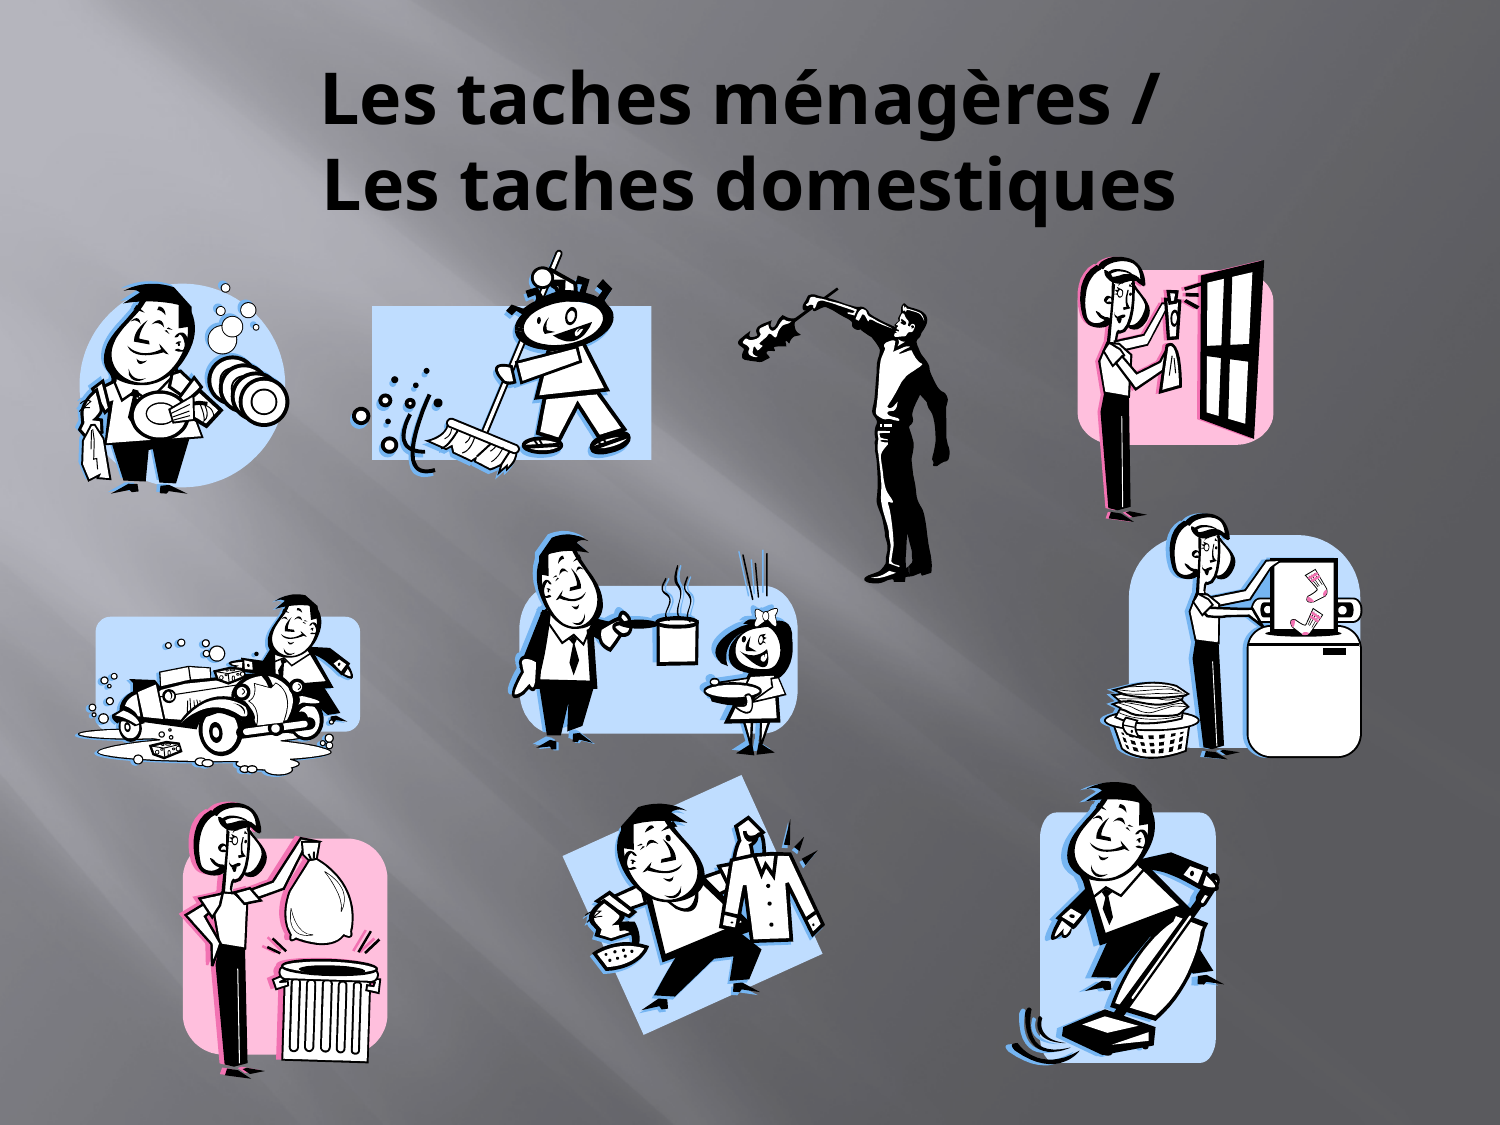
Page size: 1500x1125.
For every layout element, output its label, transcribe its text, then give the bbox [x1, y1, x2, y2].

picture [562, 774, 826, 1036]
picture [74, 274, 290, 494]
picture [74, 587, 363, 778]
picture [174, 799, 388, 1079]
picture [505, 287, 951, 756]
picture [349, 249, 652, 480]
picture [1062, 254, 1363, 769]
picture [999, 774, 1238, 1083]
title Les taches ménagères / Les taches domestiques [75, 45, 1425, 233]
